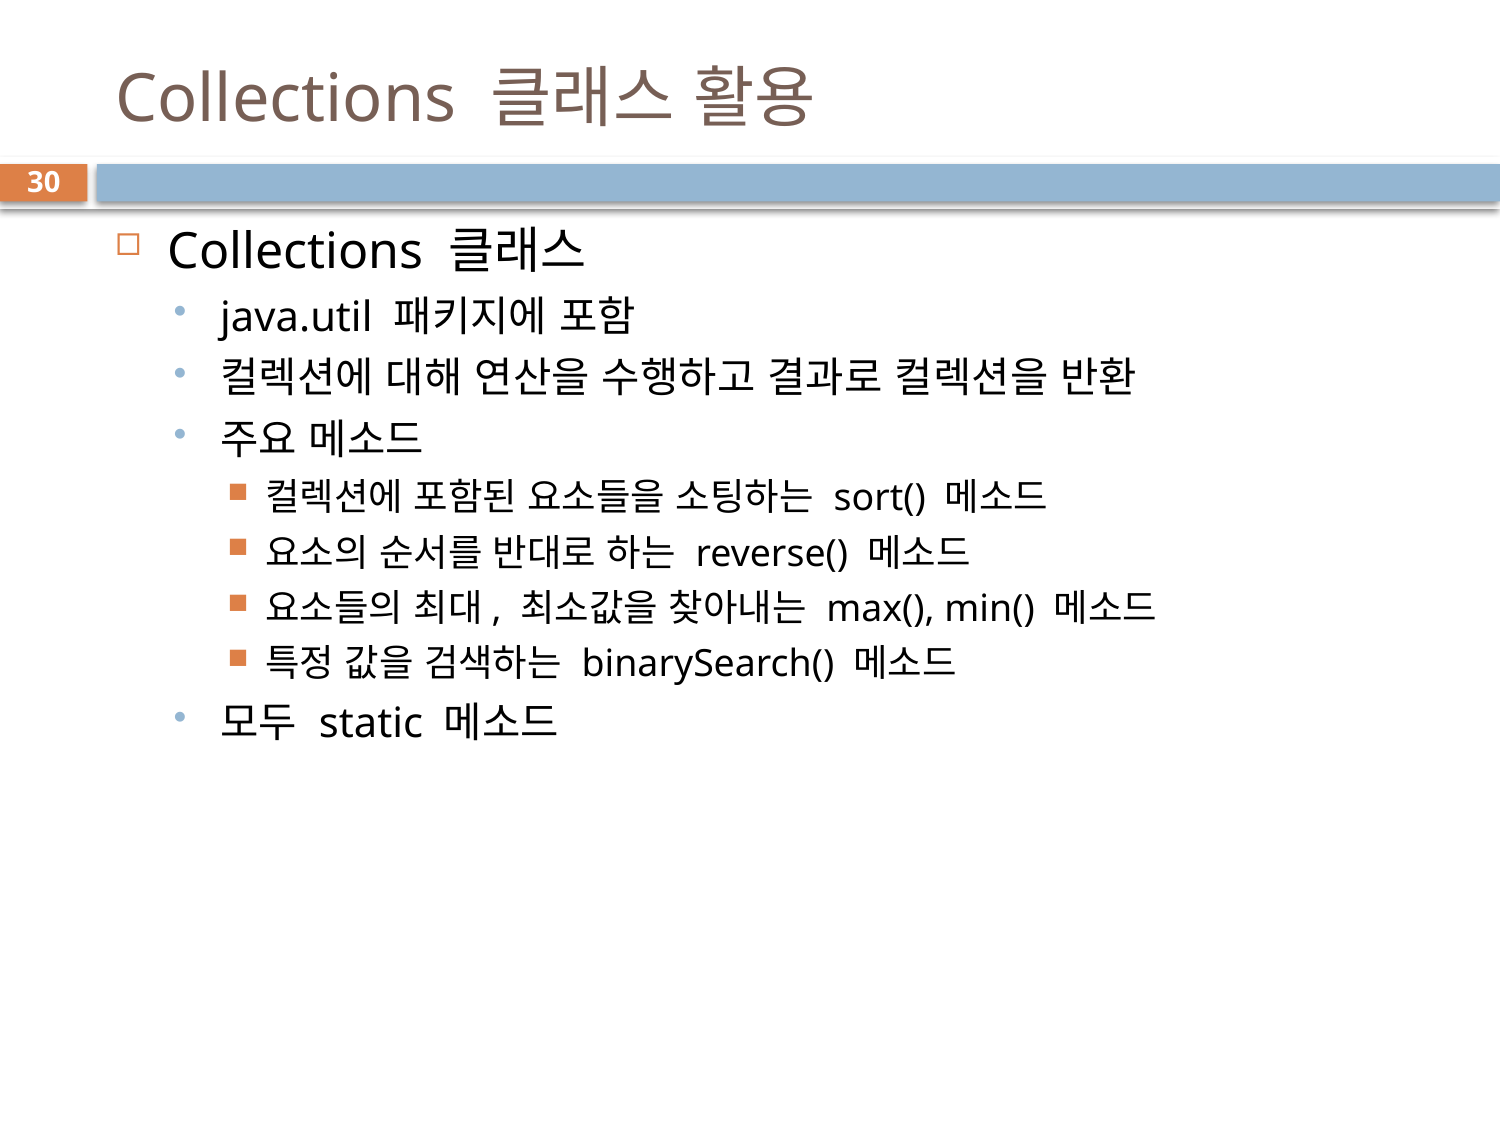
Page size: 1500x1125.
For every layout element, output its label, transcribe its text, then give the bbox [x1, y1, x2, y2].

title Collections 클래스 활용 [100, 37, 1438, 153]
slide_number 30 [0, 162, 88, 203]
list Collections 클래스 java.util 패키지에 포함 컬렉션에 대해 연산을 수행하고 결과로 컬렉션을 반환 주요 메소드 컬렉션에 포함된 요소들을 소팅하는 sort() 메소드 요소의 순서를 반대로 하는 reverse() 메소드 요소들의 최대, 최소값을 찾아내는 max(), min() 메소드 특정 값을 검색하는 binarySearch() 메소드 모두 static 메소드 [100, 210, 1438, 1079]
